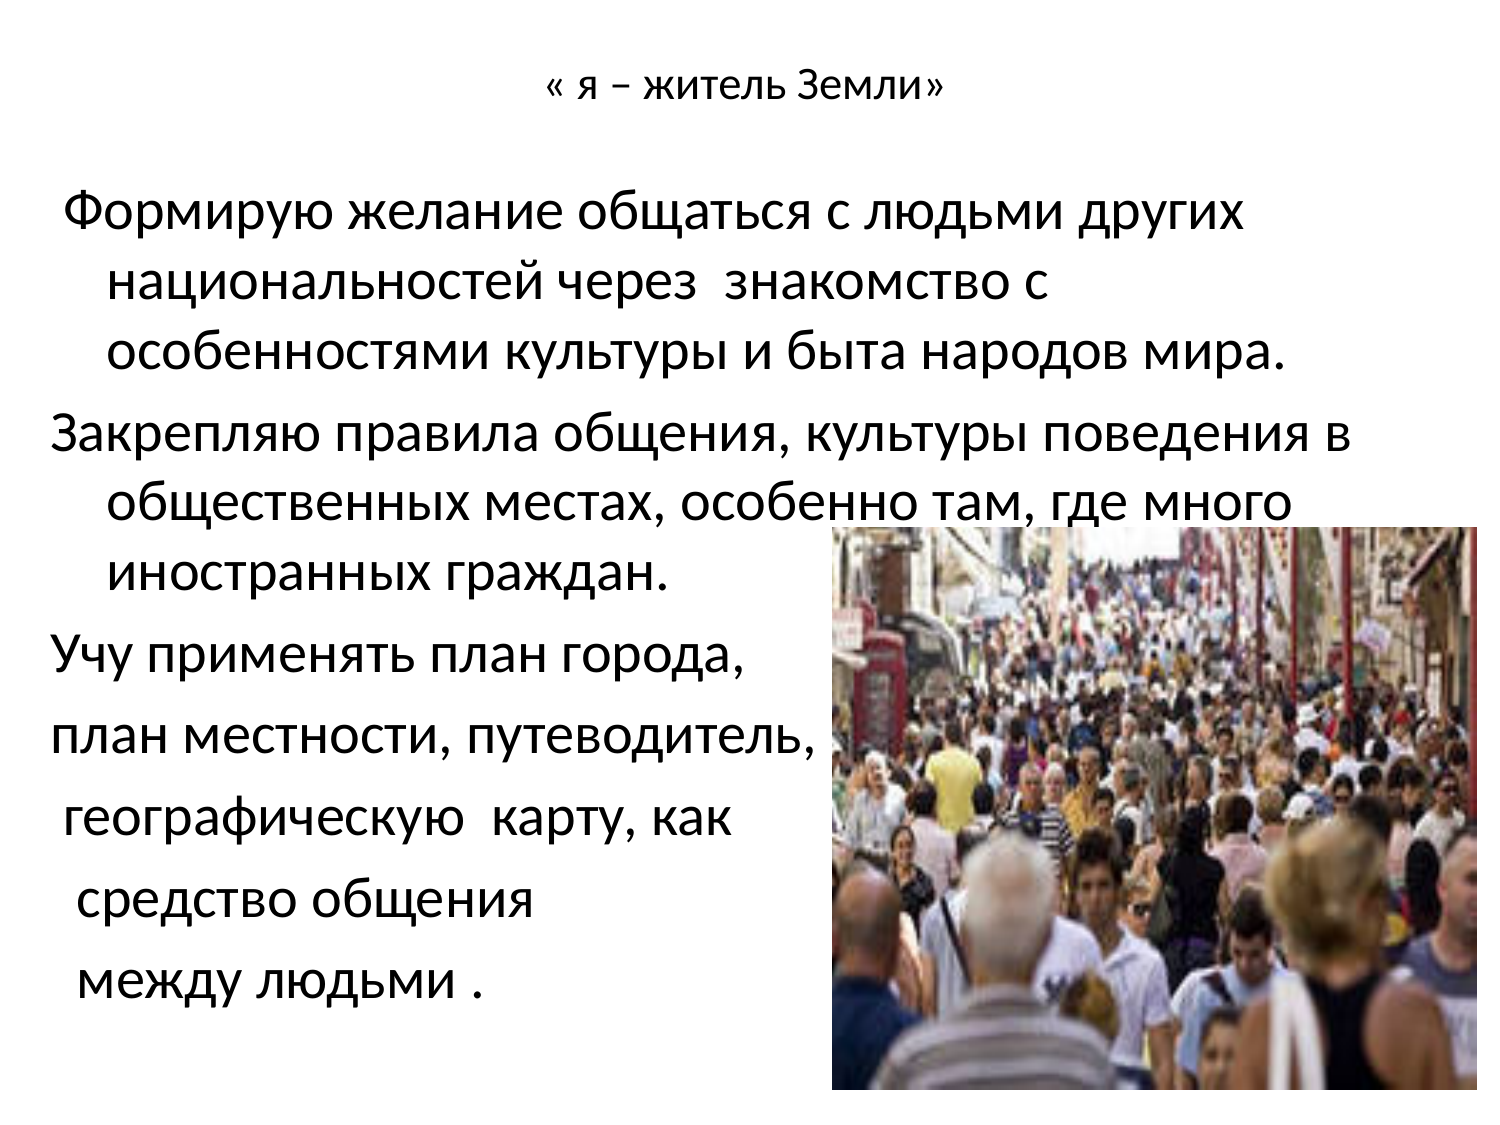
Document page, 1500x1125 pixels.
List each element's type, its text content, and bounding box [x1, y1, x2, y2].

list Формирую желание общаться с людьми других национальностей через знакомство с особенностями культуры и быта народов мира. Закрепляю правила общения, культуры поведения в общественных местах, особенно там, где много иностранных граждан. Учу применять план города, план местности, путеводитель, географическую карту, как средство общения между людьми . [35, 164, 1425, 1020]
title « я – житель Земли» [75, 45, 1425, 118]
picture [831, 527, 1477, 1091]
